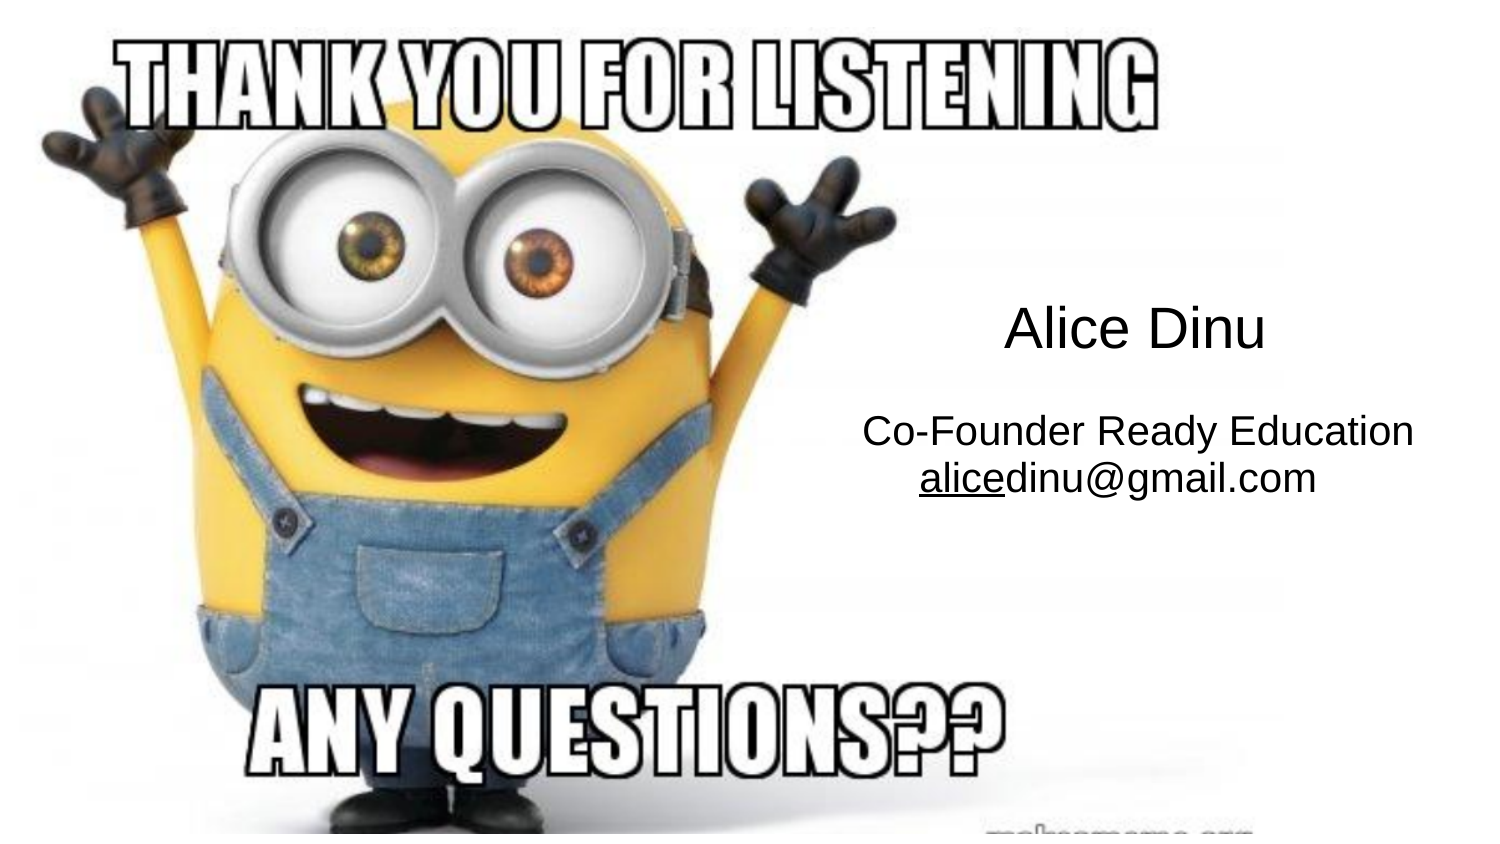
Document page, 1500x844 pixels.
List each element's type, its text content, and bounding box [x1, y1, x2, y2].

picture [19, 26, 1284, 834]
subtitle Alice Dinu Co-Founder Ready Education alicedinu@gmail.com [1289, 281, 1500, 647]
